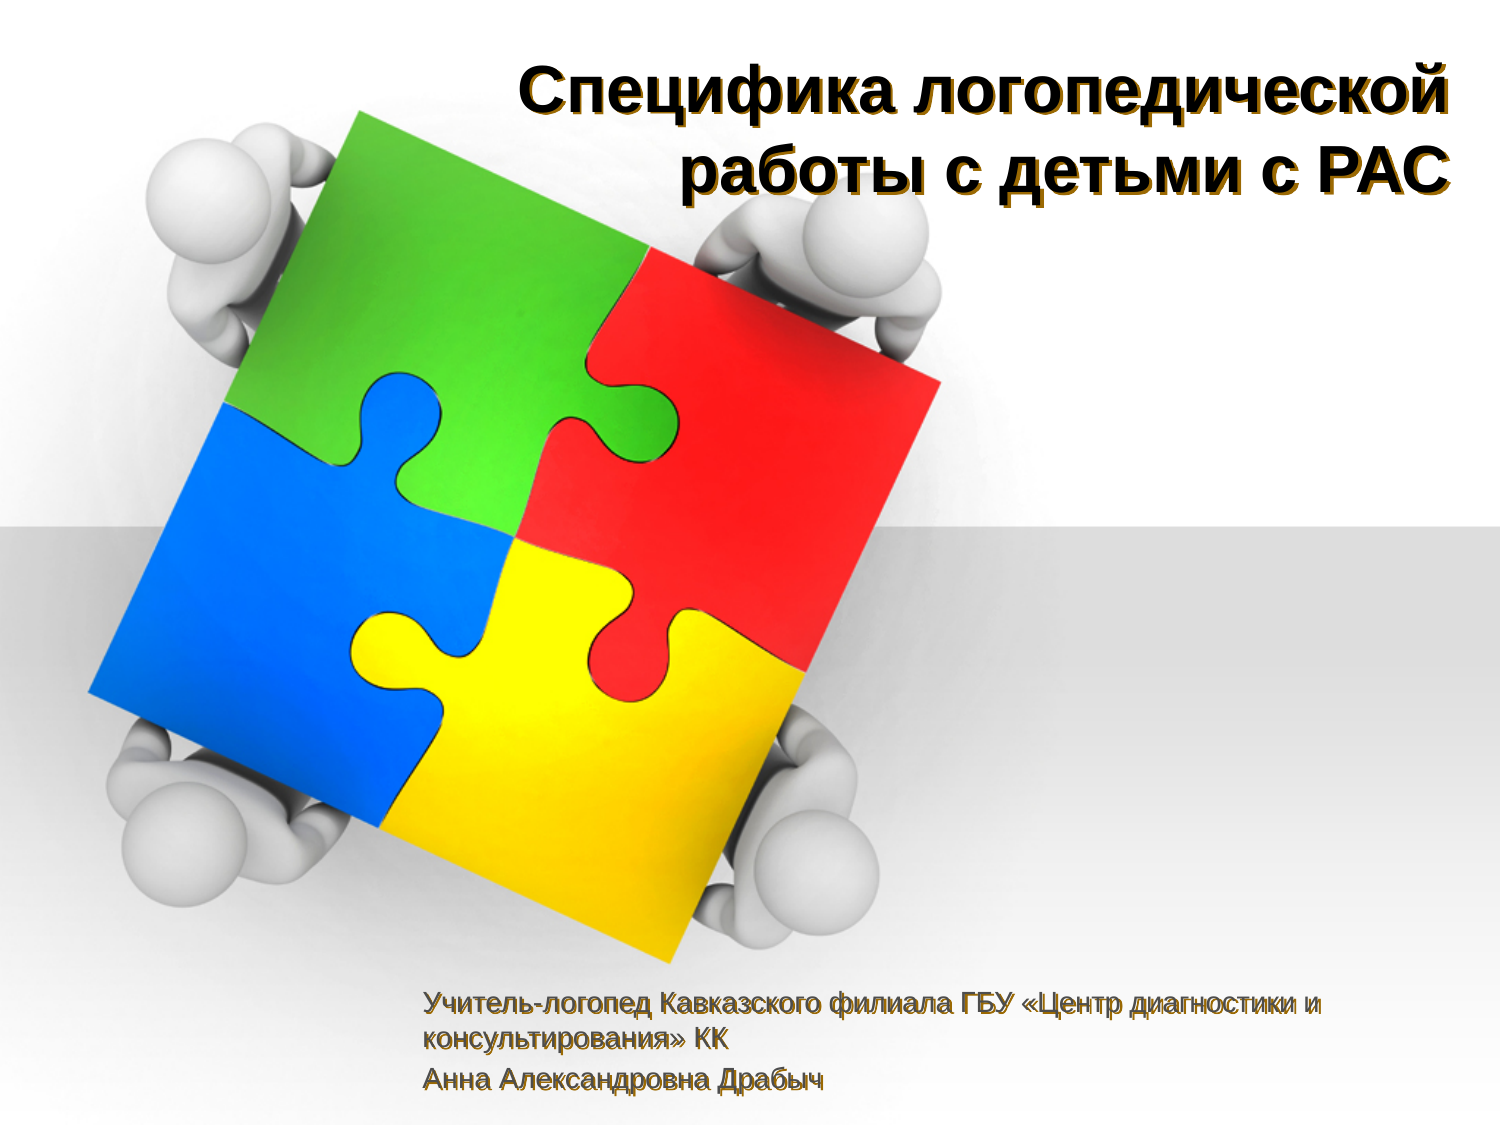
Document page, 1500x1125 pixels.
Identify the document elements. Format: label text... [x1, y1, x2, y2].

title Специфика логопедической работы с детьми с РАС [430, 66, 1466, 185]
subtitle Учитель-логопед Кавказского филиала ГБУ «Центр диагностики и консультирования» КК Анна Александровна Драбыч [407, 975, 1377, 1091]
picture [0, 0, 1500, 1125]
